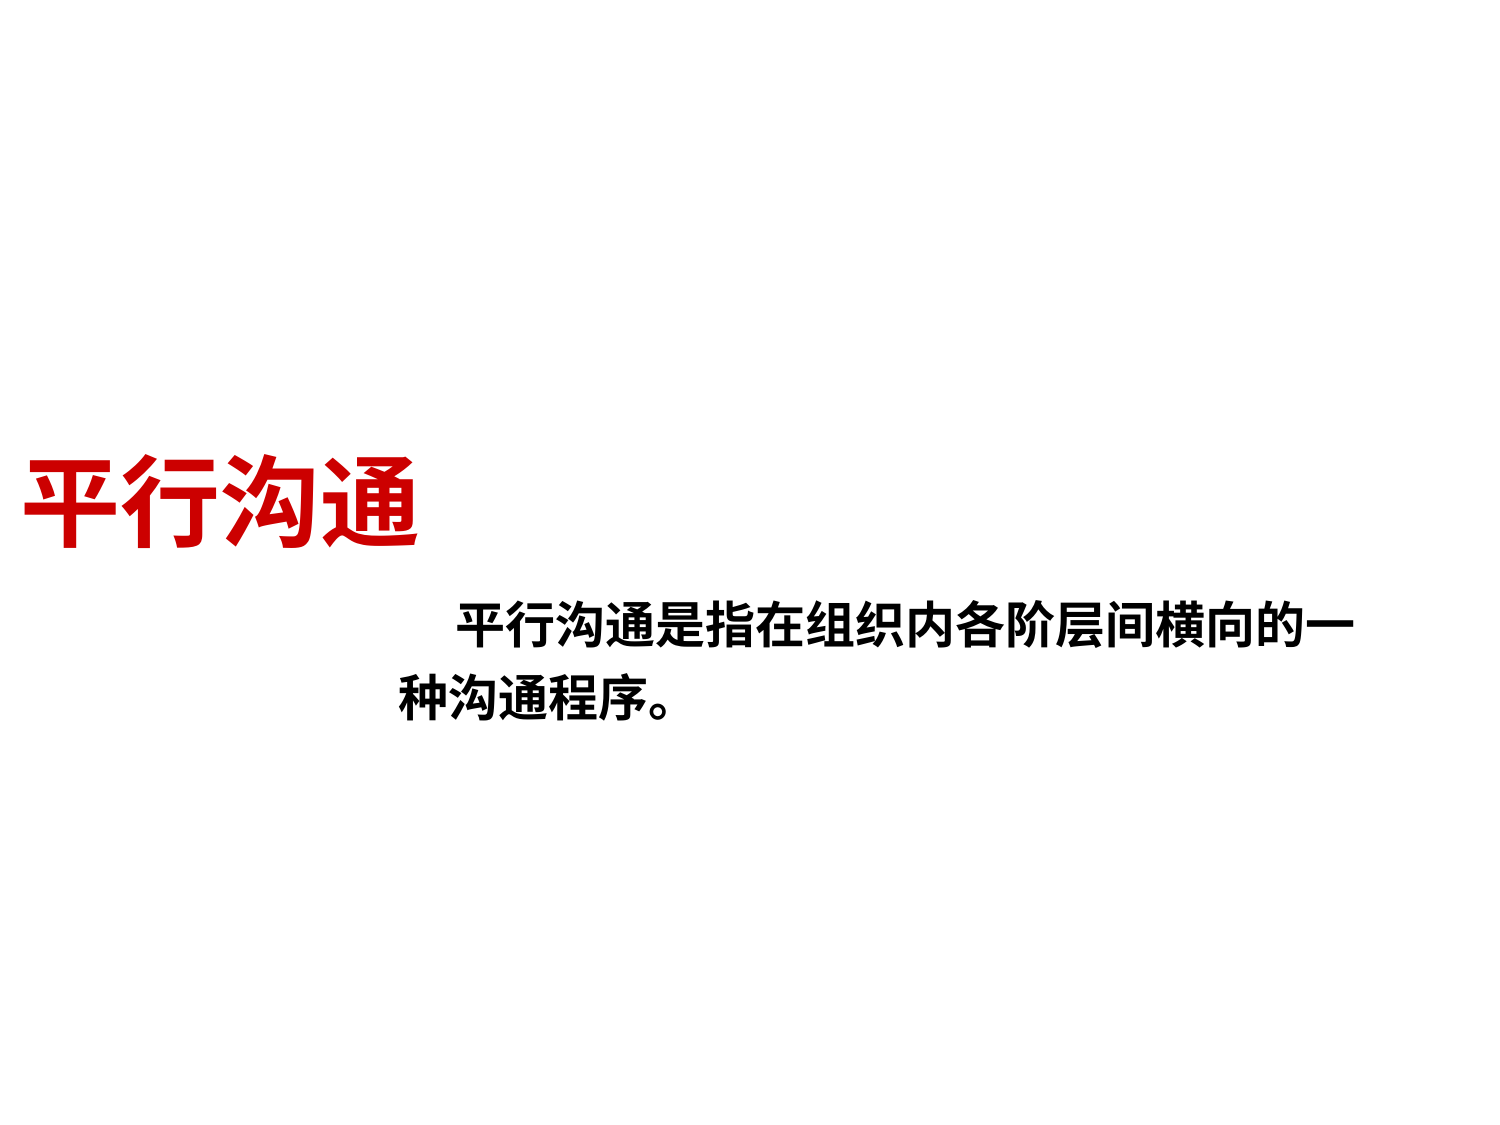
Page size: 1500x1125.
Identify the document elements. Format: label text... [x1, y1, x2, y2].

title 平行沟通是指在组织内各阶层间横向的一种沟通程序。 [383, 568, 1388, 740]
text_box 平行沟通 [5, 437, 750, 563]
